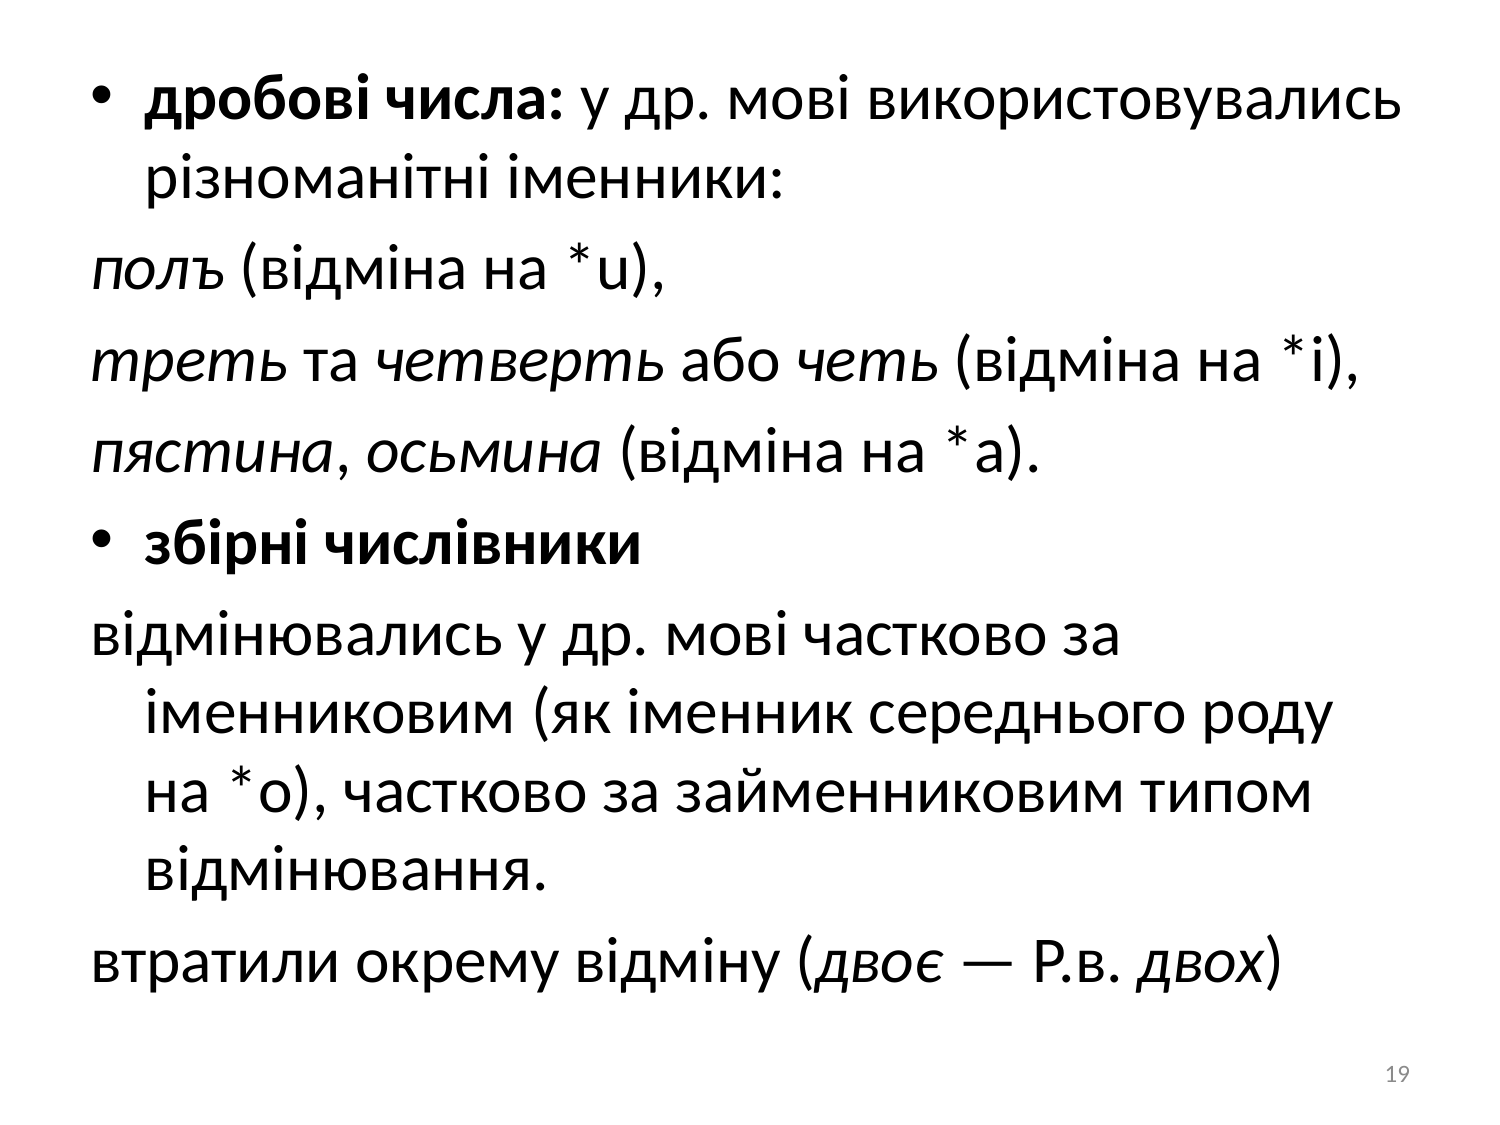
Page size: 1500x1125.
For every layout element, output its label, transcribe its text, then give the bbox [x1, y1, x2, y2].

slide_number 19 [1074, 1042, 1425, 1103]
list дробові числа: у др. мові використовувались різноманітні іменники: полъ (відміна на *u), треть та четверть або четь (відміна на *і), пястина, осьмина (відміна на *а). збірні числівники відмінювались у др. мові частково за іменниковим (як іменник середнього роду на *о), частково за займенниковим типом відмінювання. втратили окрему відміну (двоє — Р.в. двох) [75, 46, 1425, 1005]
